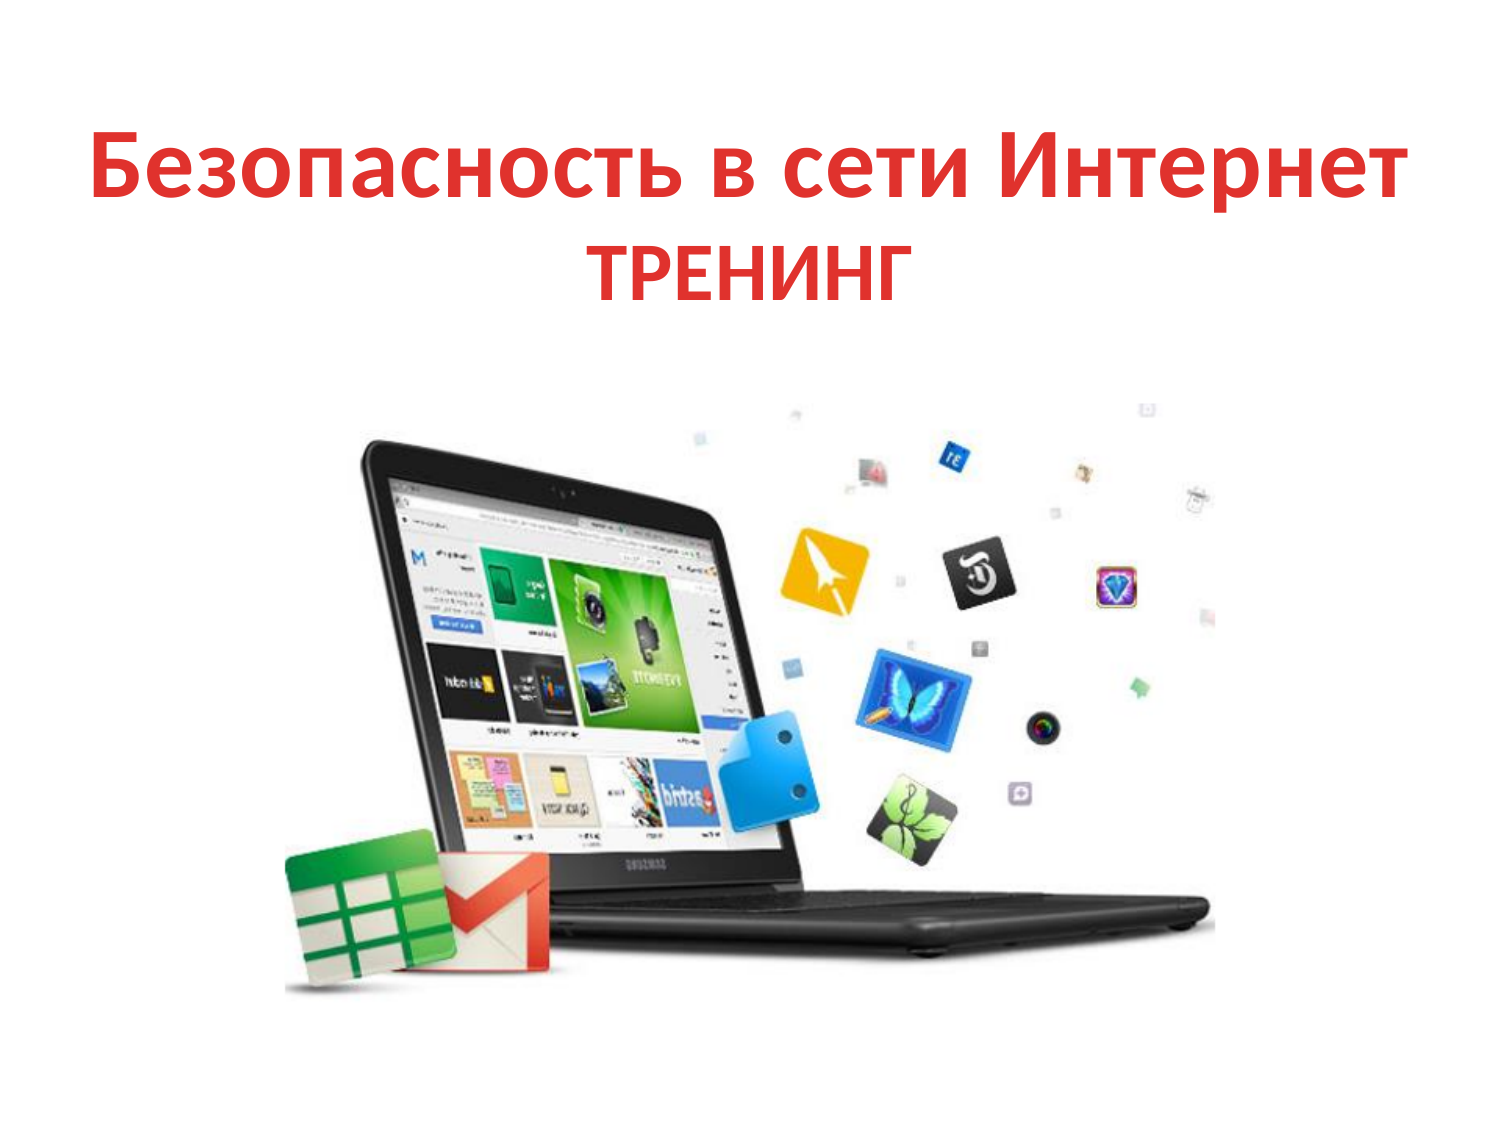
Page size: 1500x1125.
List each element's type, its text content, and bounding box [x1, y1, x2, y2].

text_box Безопасность в сети Интернет ТРЕНИНГ [0, 90, 1500, 445]
picture [250, 385, 1257, 1034]
